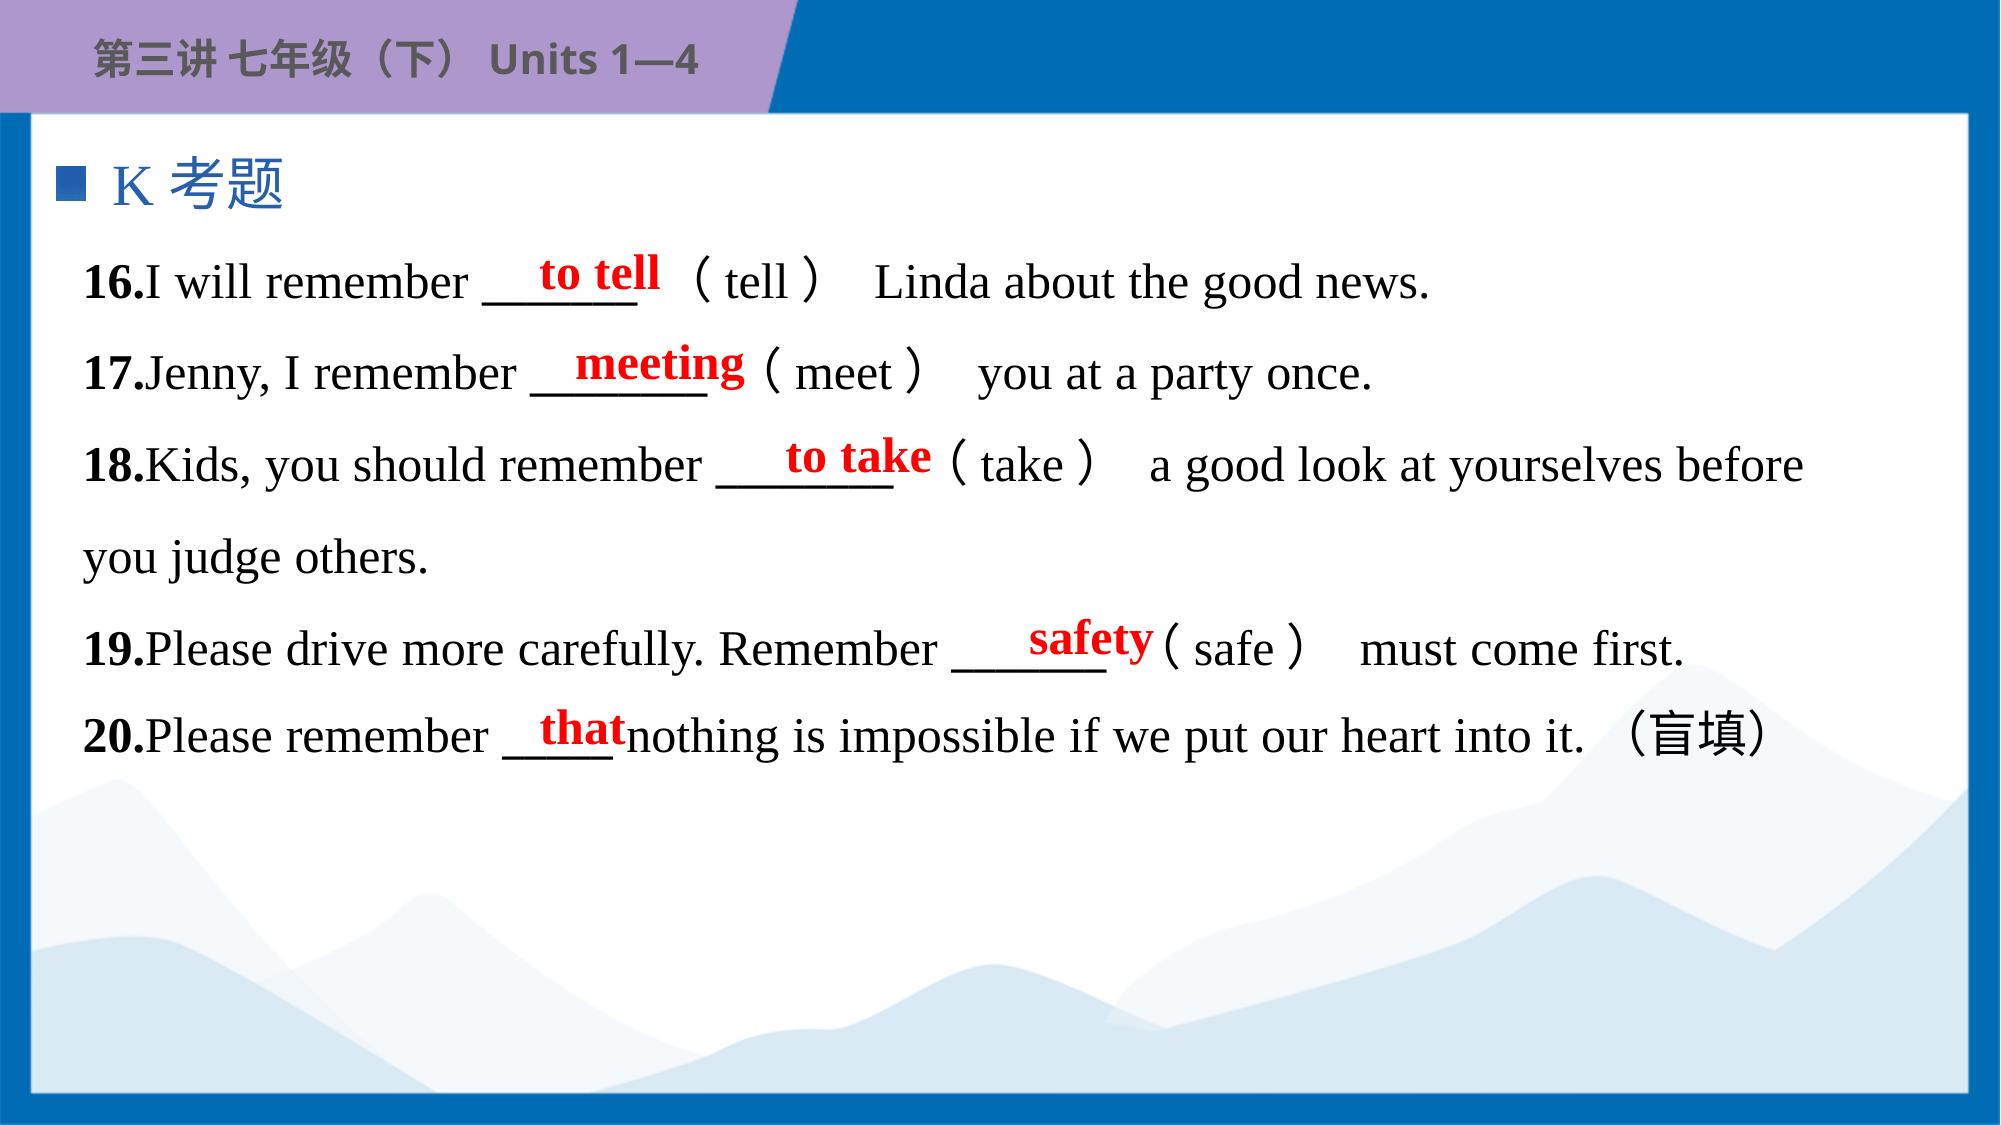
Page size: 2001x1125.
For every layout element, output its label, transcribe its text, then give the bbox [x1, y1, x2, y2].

text_box safety [1011, 576, 1173, 656]
text_box to tell [515, 212, 685, 290]
picture [0, 0, 2000, 1125]
text_box 16.I will remember _______ （tell） Linda about the good news. 17.Jenny, I remember ________ （meet） you at a party once. 18.Kids, you should remember ________ （take） a good look at yourselves before you judge others. 19.Please drive more carefully. Remember _______ （safe） must come first. 20.Please remember _____ nothing is impossible if we put our heart into it.（盲填） [82, 216, 1917, 753]
text_box meeting [557, 301, 763, 381]
text_box that [521, 666, 644, 746]
text_box to take [761, 395, 956, 474]
text_box K考题 [112, 146, 1917, 216]
